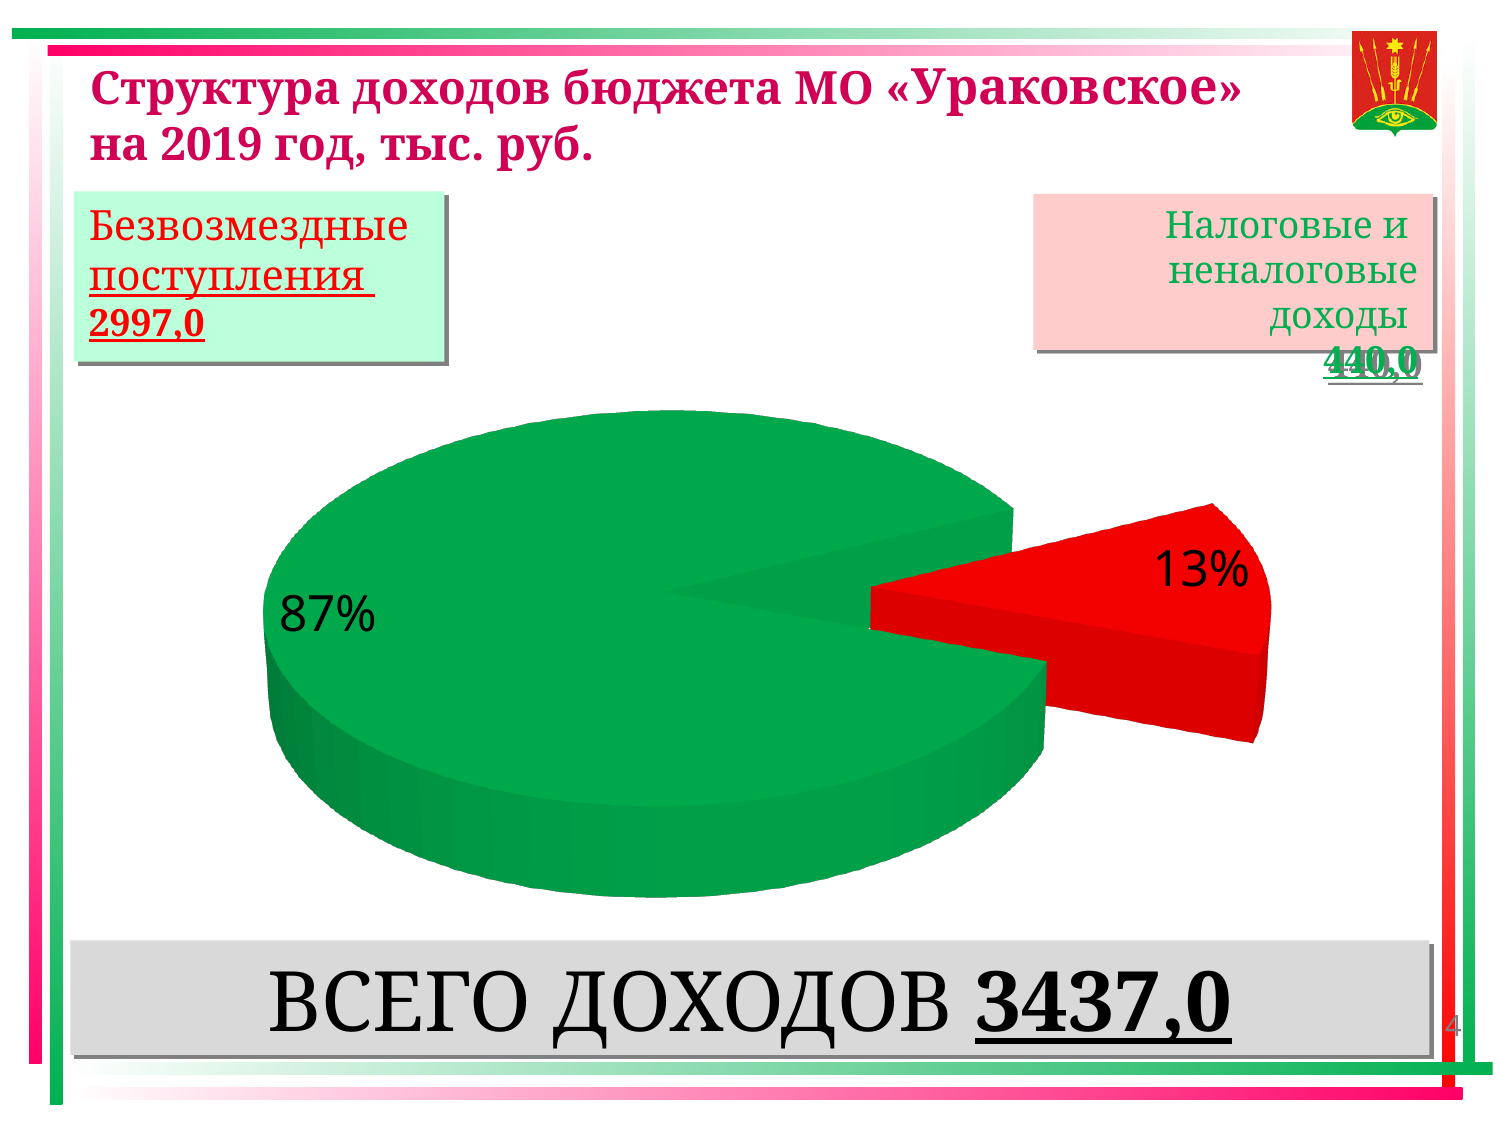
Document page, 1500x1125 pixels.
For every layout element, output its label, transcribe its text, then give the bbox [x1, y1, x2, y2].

slide_number 4 [1434, 1011, 1500, 1056]
text_box ВСЕГО ДОХОДОВ 3437,0 [1167, 940, 1430, 1055]
text_box Налоговые и неналоговые доходы 440,0 [1033, 193, 1433, 350]
text_box ВСЕГО ДОХОДОВ 3437,0 [70, 940, 1003, 1055]
text_box Безвозмездные поступления 2997,0 [73, 191, 445, 362]
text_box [1009, 1006, 1161, 1056]
picture [1352, 31, 1437, 138]
chart [135, 326, 1353, 998]
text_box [1436, 550, 1500, 701]
title Структура доходов бюджета МО «Ураковское» на 2019 год, тыс. руб. [74, 46, 1424, 171]
